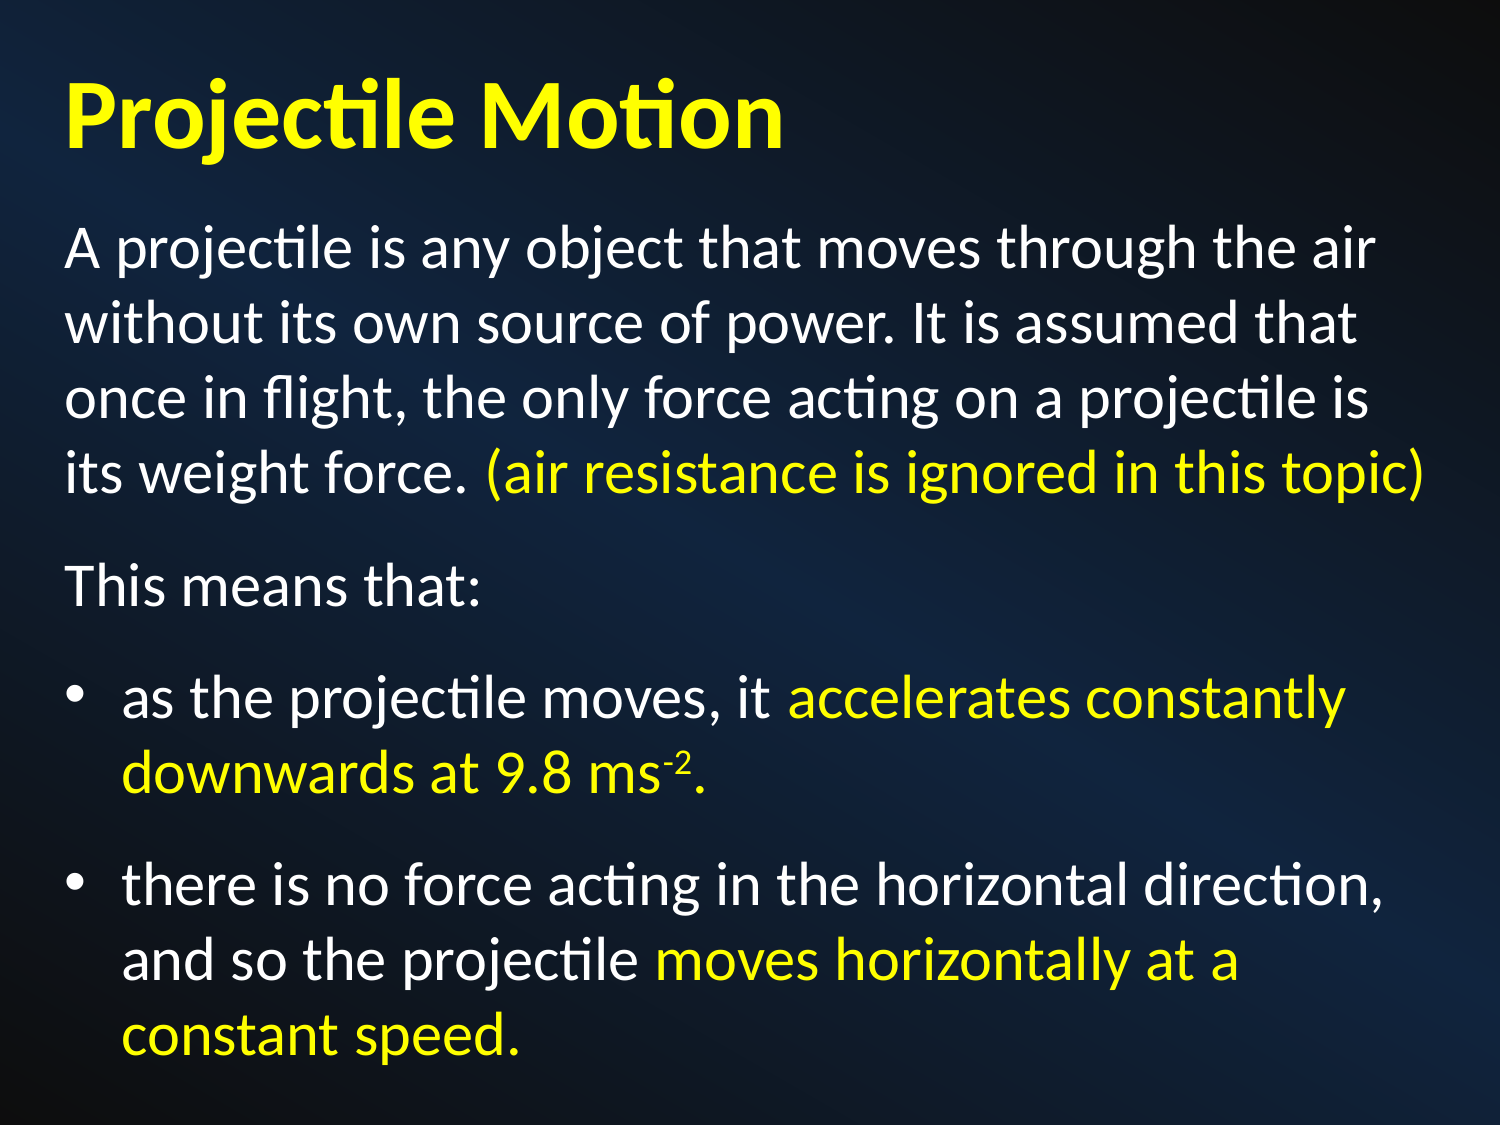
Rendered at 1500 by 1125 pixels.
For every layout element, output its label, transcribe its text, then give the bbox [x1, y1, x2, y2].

text_box Projectile Motion A projectile is any object that moves through the air without its own source of power. It is assumed that once in flight, the only force acting on a projectile is its weight force. (air resistance is ignored in this topic) This means that: as the projectile moves, it accelerates constantly downwards at 9.8 ms-2. there is no force acting in the horizontal direction, and so the projectile moves horizontally at a constant speed. [50, 41, 1450, 1076]
